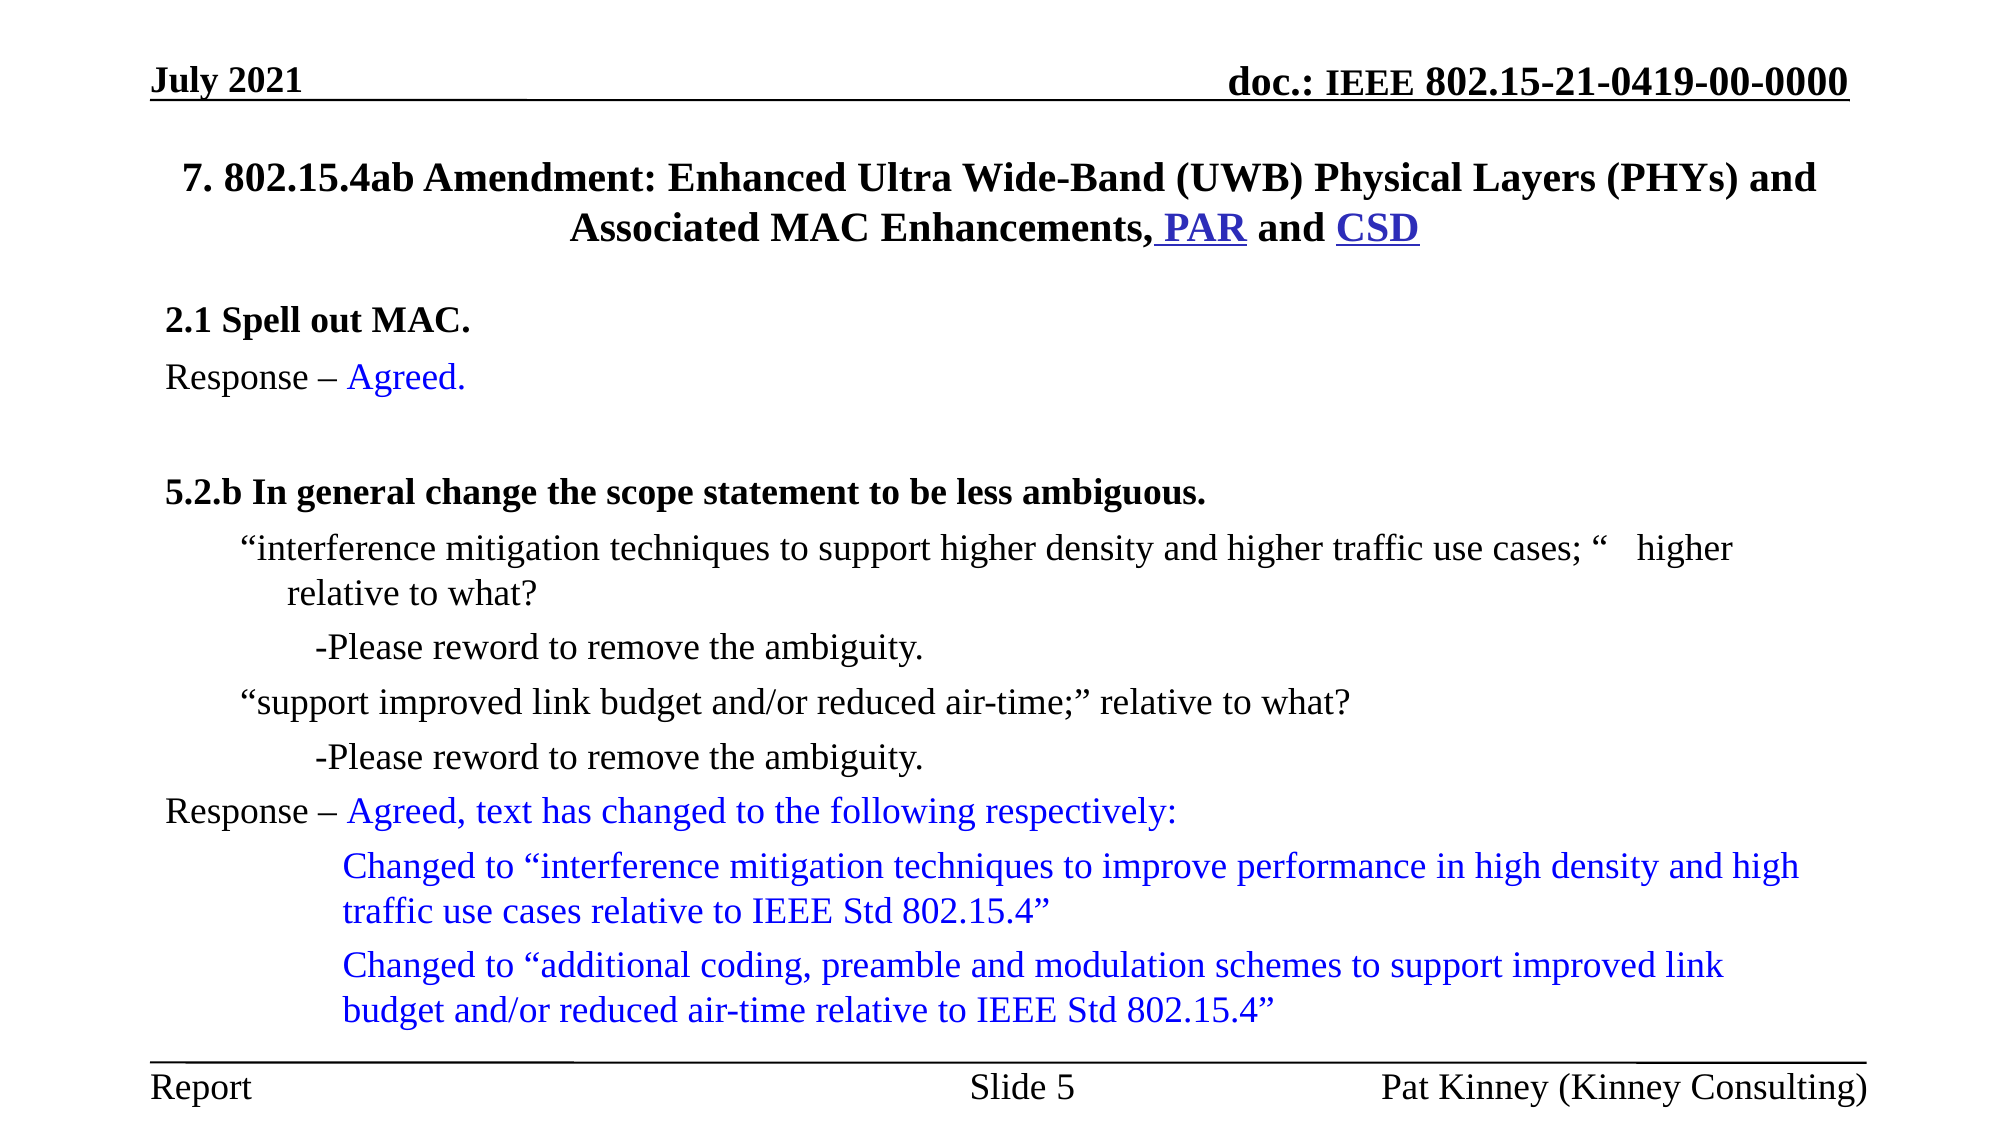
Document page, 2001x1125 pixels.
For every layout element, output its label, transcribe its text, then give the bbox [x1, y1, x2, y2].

text_box Pat Kinney (Kinney Consulting) [1330, 1062, 1869, 1122]
list 2.1 Spell out MAC. Response – Agreed. 5.2.b In general change the scope statement to be less ambiguous. “interference mitigation techniques to support higher density and higher traffic use cases; “ higher relative to what? -Please reword to remove the ambiguity. “support improved link budget and/or reduced air-time;” relative to what? -Please reword to remove the ambiguity. Response – Agreed, text has changed to the following respectively: Changed to “interference mitigation techniques to improve performance in high density and high traffic use cases relative to IEEE Std 802.15.4” Changed to “additional coding, preamble and modulation schemes to support improved link budget and/or reduced air-time relative to IEEE Std 802.15.4” [149, 286, 1850, 1000]
slide_number Slide 5 [950, 1061, 1095, 1125]
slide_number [149, 49, 431, 100]
title 7. 802.15.4ab Amendment: Enhanced Ultra Wide-Band (UWB) Physical Layers (PHYs) and Associated MAC Enhancements, PAR and CSD [149, 112, 1850, 286]
